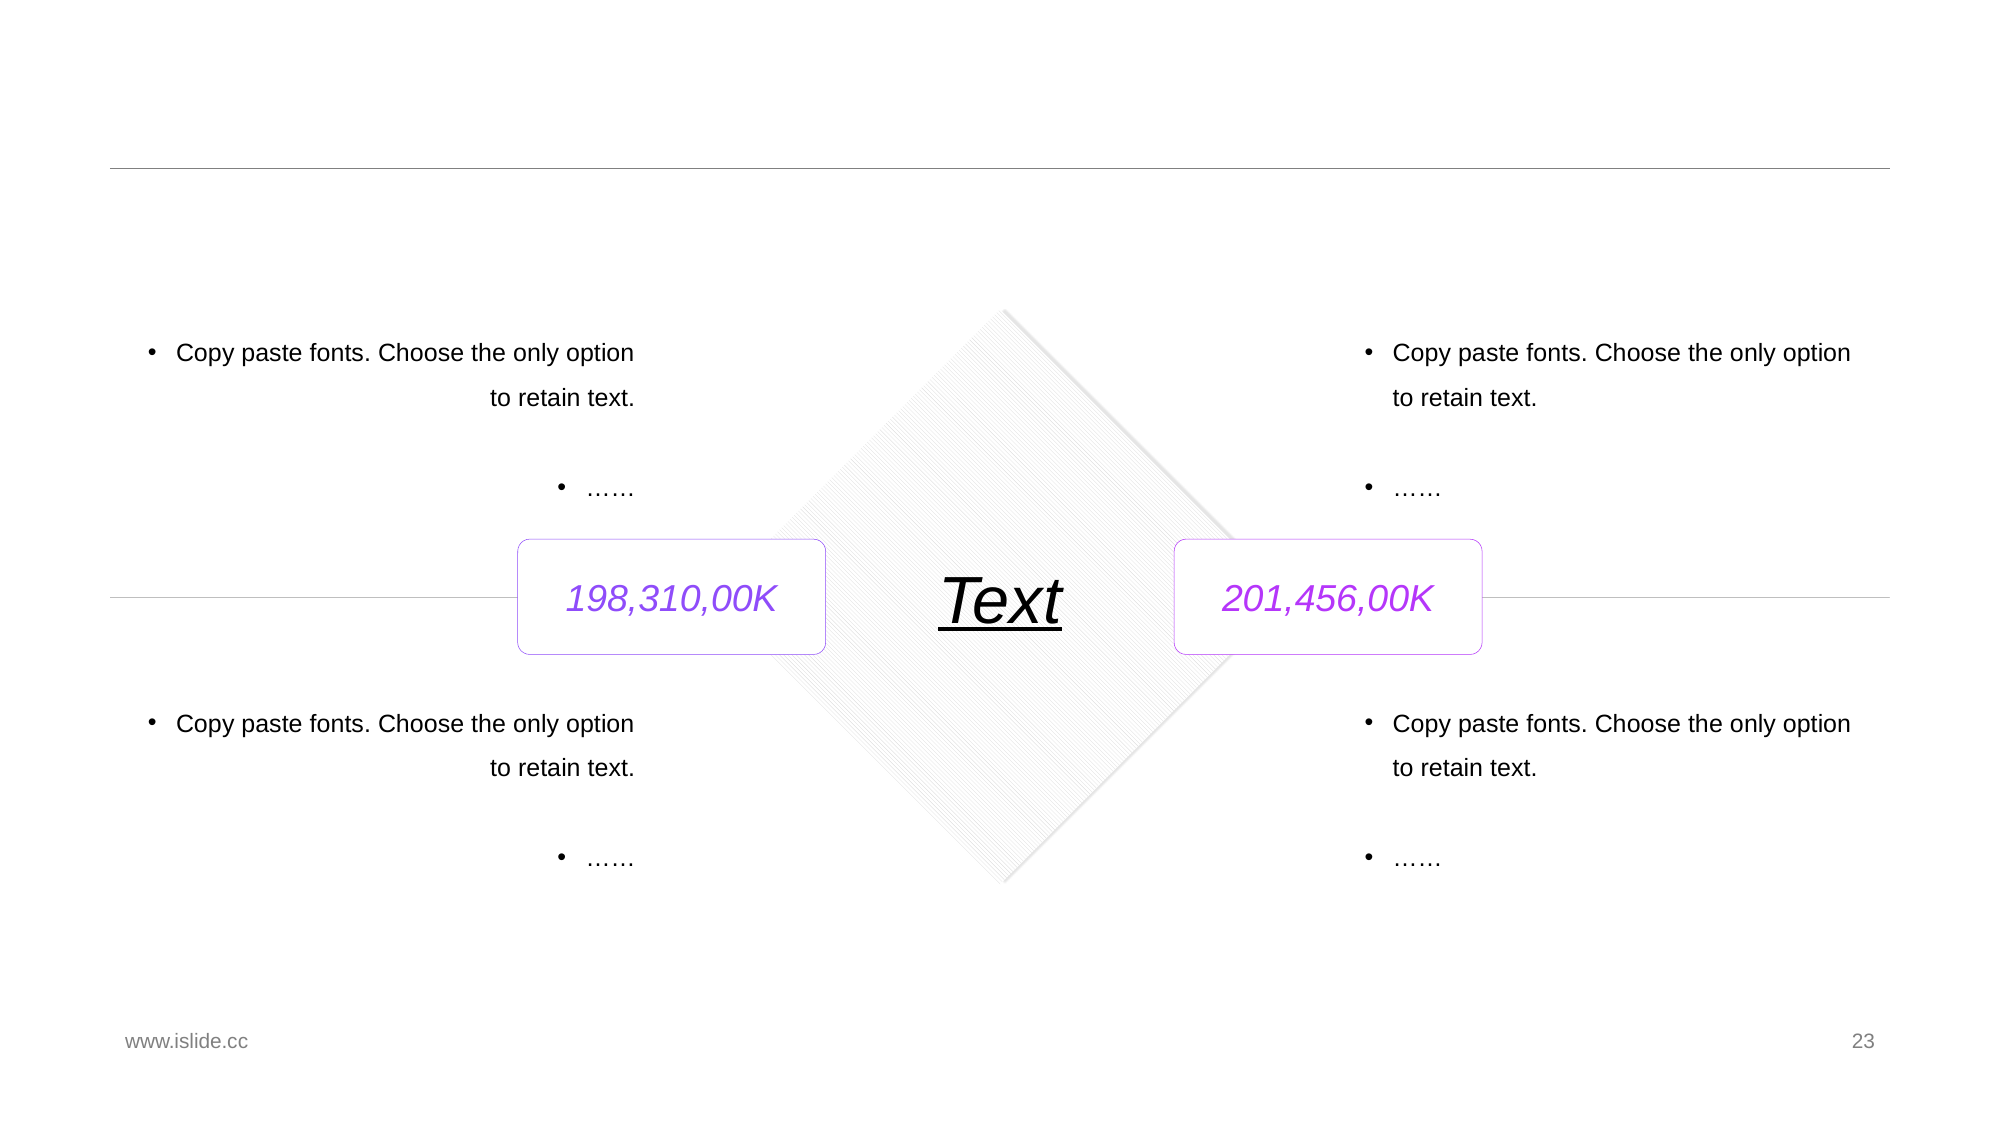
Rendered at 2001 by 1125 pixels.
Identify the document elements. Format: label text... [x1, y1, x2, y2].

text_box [110, 304, 1890, 889]
footer www.islide.cc [109, 1023, 790, 1058]
slide_number 23 [1412, 1023, 1890, 1058]
